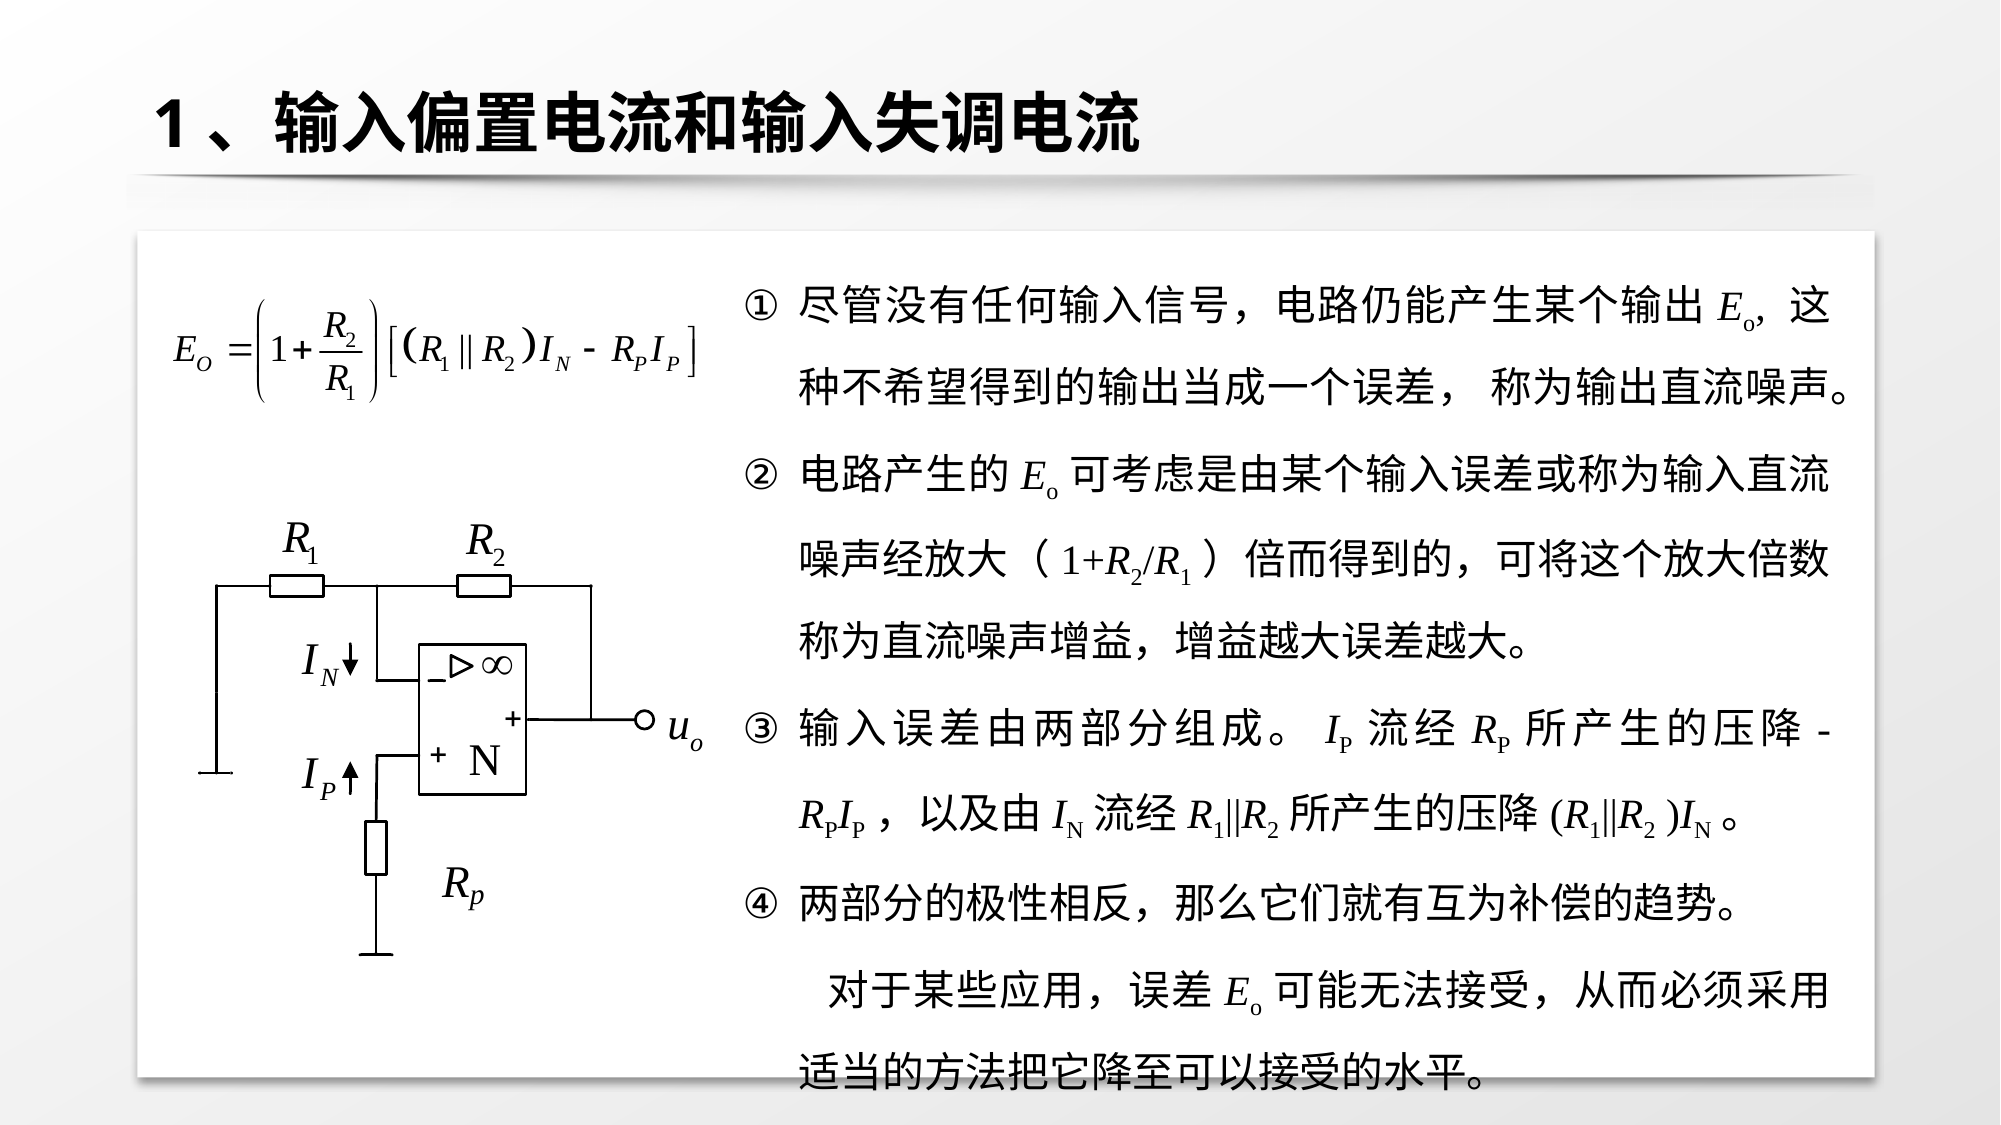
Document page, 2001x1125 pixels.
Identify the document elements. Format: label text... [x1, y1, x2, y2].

title 1、输入偏置电流和输入失调电流 [137, 77, 1875, 175]
picture [127, 175, 1874, 211]
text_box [192, 500, 719, 962]
text_box 尽管没有任何输入信号，电路仍能产生某个输出Eo, 这种不希望得到的输出当成一个误差， 称为输出直流噪声。 电路产生的Eo可考虑是由某个输入误差或称为输入直流噪声经放大（1+R2/R1）倍而得到的，可将这个放大倍数称为直流噪声增益，增益越大误差越大。 输入误差由两部分组成。IP流经RP所产生的压降-RPIP，以及由IN流经R1||R2所产生的压降(R1||R2 )IN。 两部分的极性相反，那么它们就有互为补偿的趋势。 对于某些应用，误差Eo可能无法接受，从而必须采用适当的方法把它降至可以接受的水平。 [727, 243, 1846, 1103]
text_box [166, 291, 709, 412]
